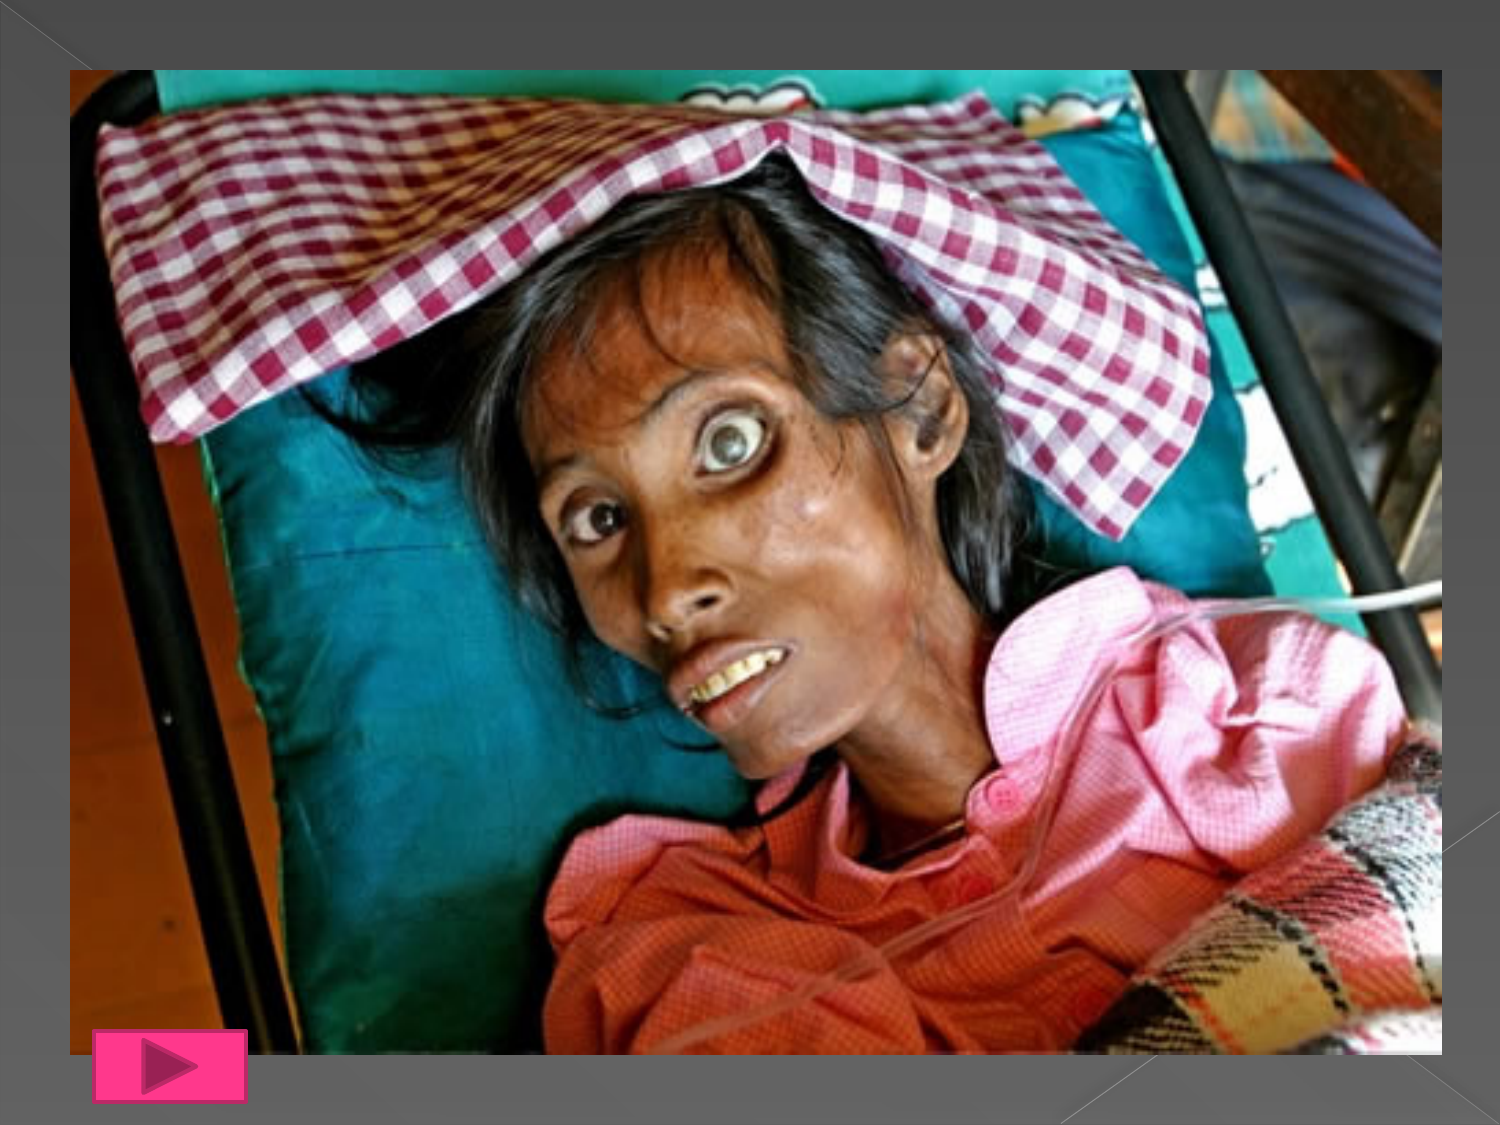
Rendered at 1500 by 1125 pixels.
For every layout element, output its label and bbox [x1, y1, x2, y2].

list [70, 70, 1442, 1055]
text_box [92, 1056, 248, 1104]
